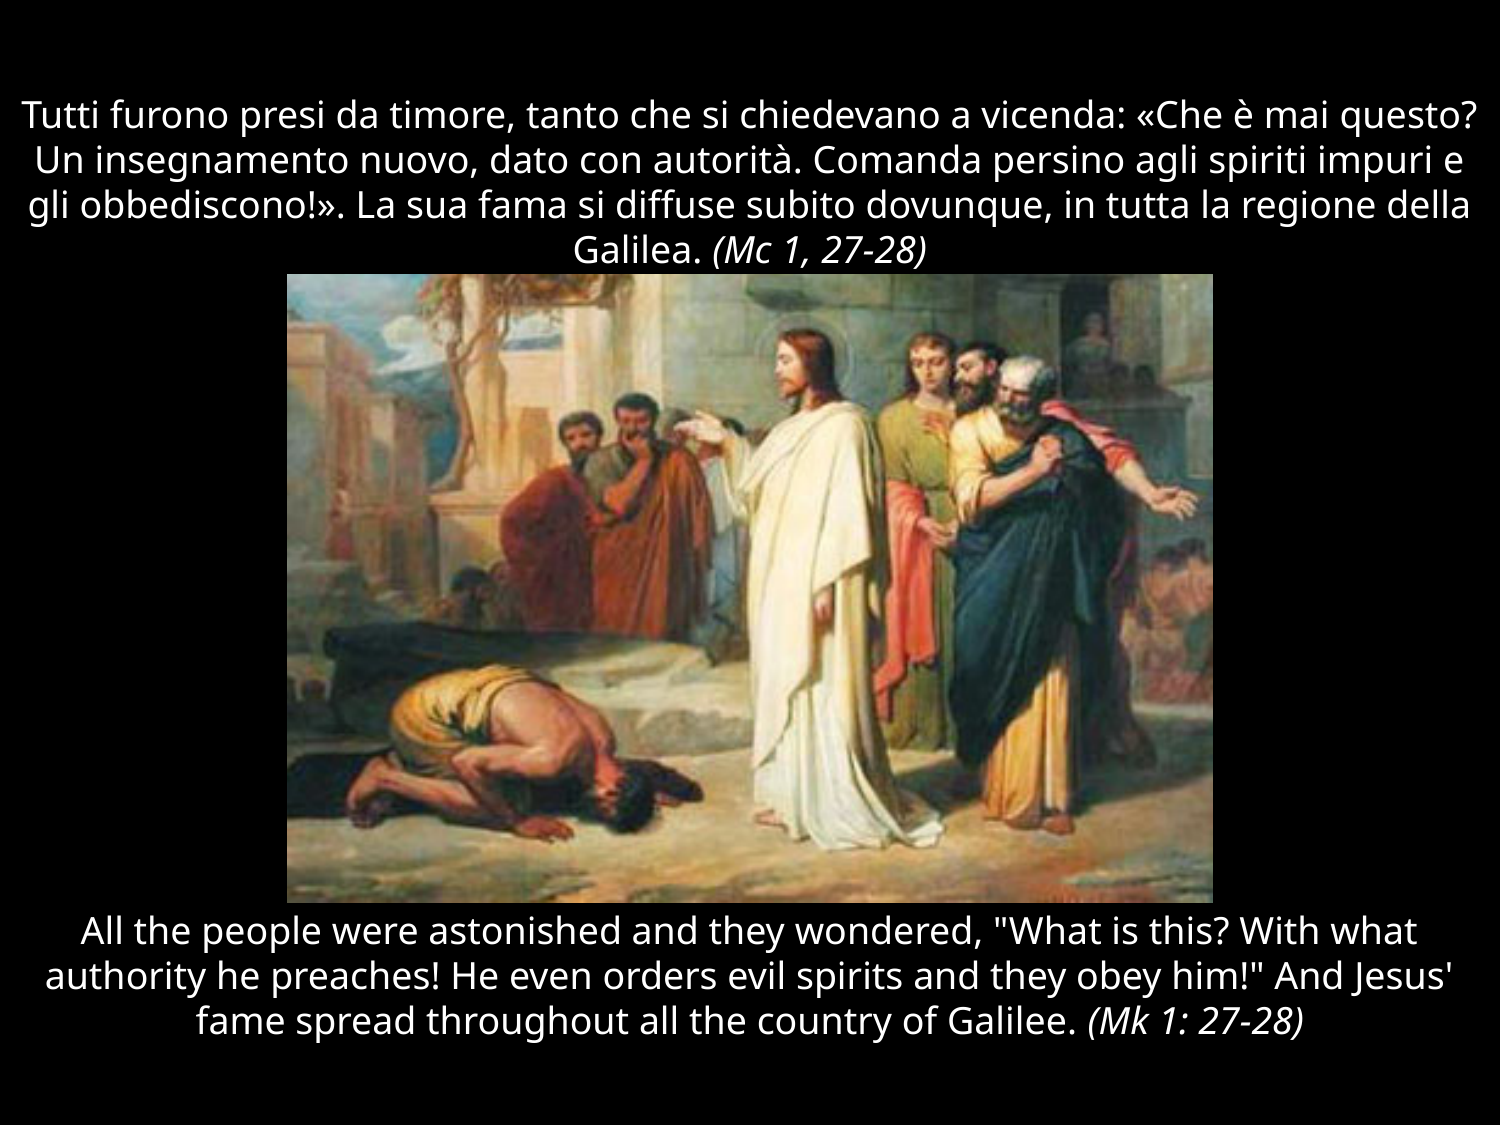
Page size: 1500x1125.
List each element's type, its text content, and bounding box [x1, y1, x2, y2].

picture [287, 274, 1213, 904]
title Tutti furono presi da timore, tanto che si chiedevano a vicenda: «Che è mai questo? Un insegnamento nuovo, dato con autorità. Comanda persino agli spiriti impuri e gli obbediscono!». La sua fama si diffuse subito dovunque, in tutta la regione della Galilea. (Mc 1, 27-28) [0, 87, 1500, 275]
text_box All the people were astonished and they wondered, "What is this? With what authority he preaches! He even orders evil spirits and they obey him!" And Jesus' fame spread throughout all the country of Galilee. (Mk 1: 27-28) [0, 899, 1500, 1050]
